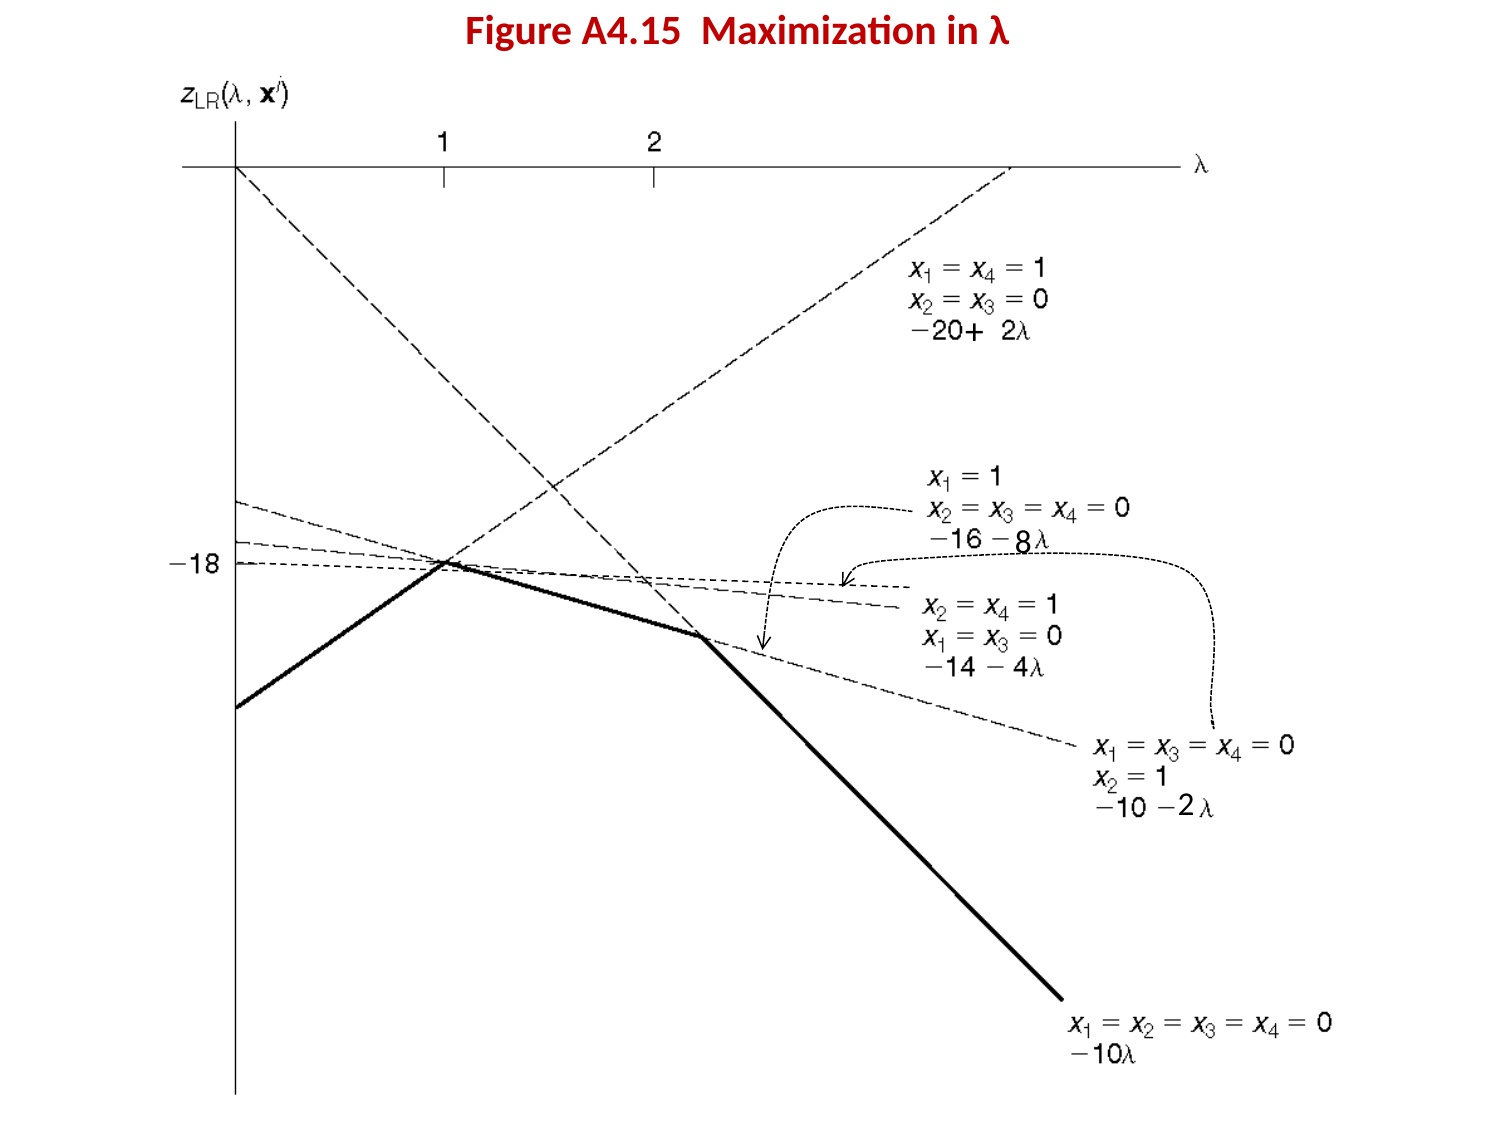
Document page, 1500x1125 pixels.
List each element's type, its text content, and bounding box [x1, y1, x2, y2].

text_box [237, 562, 913, 588]
picture [137, 56, 1363, 1125]
title Figure A4.15 Maximization in λ [62, 0, 1413, 55]
